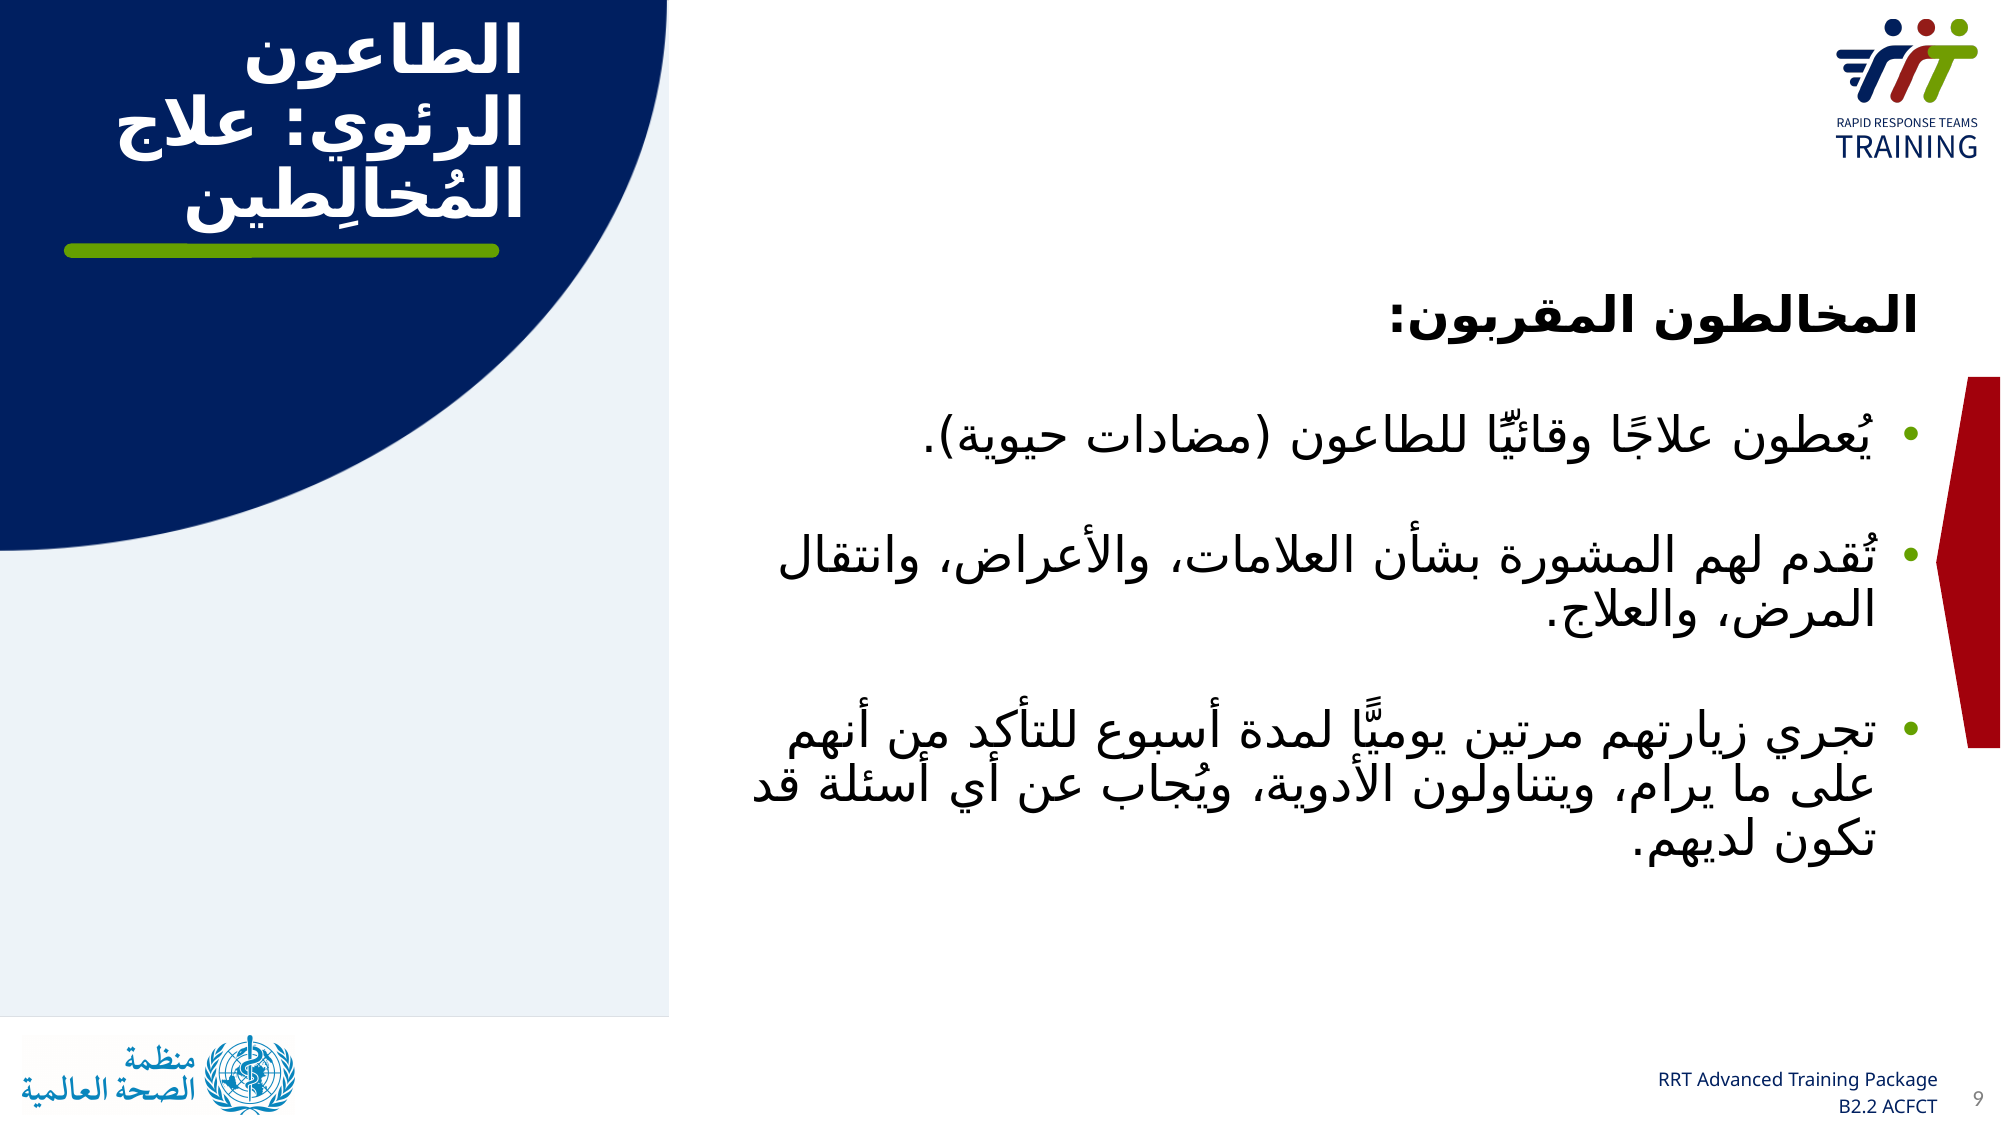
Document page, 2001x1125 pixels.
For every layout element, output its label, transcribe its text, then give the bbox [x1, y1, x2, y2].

picture [252, 1050, 258, 1059]
picture [0, 0, 669, 1018]
picture [22, 1035, 295, 1115]
title الطاعون الرئوي: علاج المُخالِطين [56, 22, 535, 225]
picture [1835, 19, 1978, 167]
list المخالطون المقربون: يُعطون علاجًا وقائيًّا للطاعون (مضادات حيوية). تُقدم لهم المشورة بشأن العلامات، والأعراض، وانتقال المرض، والعلاج. تجري زيارتهم مرتين يوميًّا لمدة أسبوع للتأكد من أنهم على ما يرام، ويتناولون الأدوية، ويُجاب عن أي أسئلة قد تكون لديهم. [691, 280, 1928, 811]
